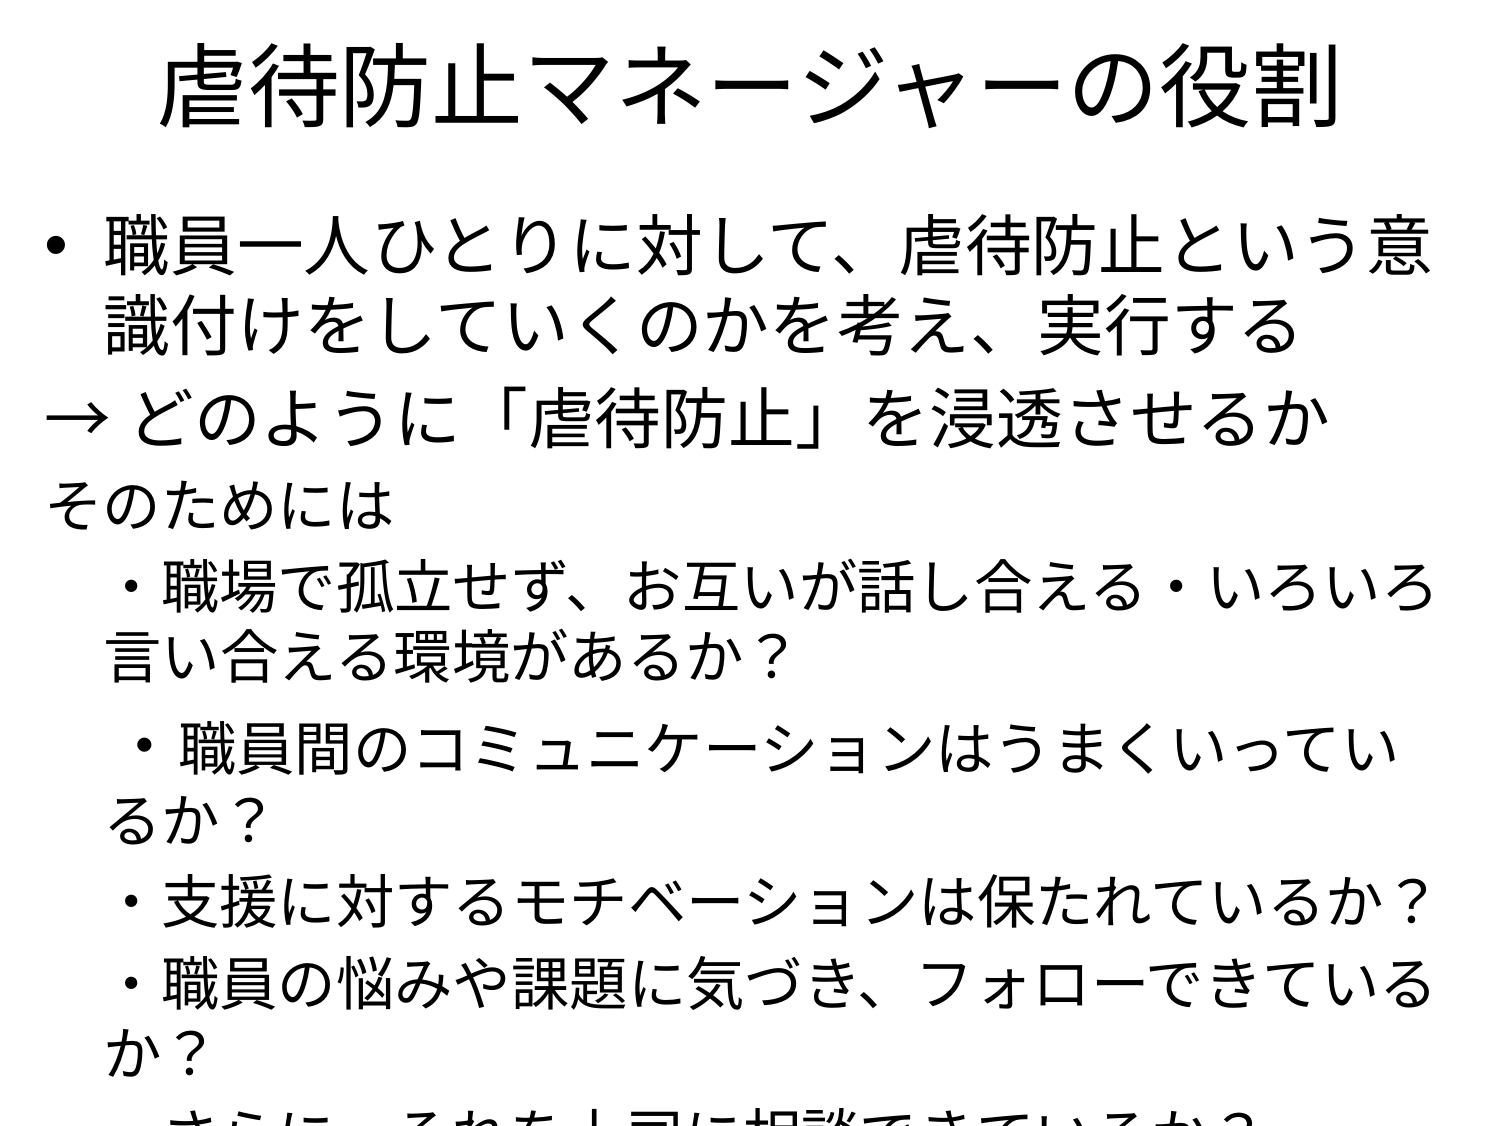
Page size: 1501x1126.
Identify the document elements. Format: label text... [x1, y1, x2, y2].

list 職員一人ひとりに対して、虐待防止という意識付けをしていくのかを考え、実行する →どのように「虐待防止」を浸透させるか そのためには ・職場で孤立せず、お互いが話し合える・いろいろ言い合える環境があるか？ ・職員間のコミュニケーションはうまくいっているか？ ・支援に対するモチベーションは保たれているか？ ・職員の悩みや課題に気づき、フォローできているか？ さらに、それを上司に相談できているか？ など [29, 196, 1472, 1006]
title 虐待防止マネージャーの役割 [75, 45, 1426, 196]
